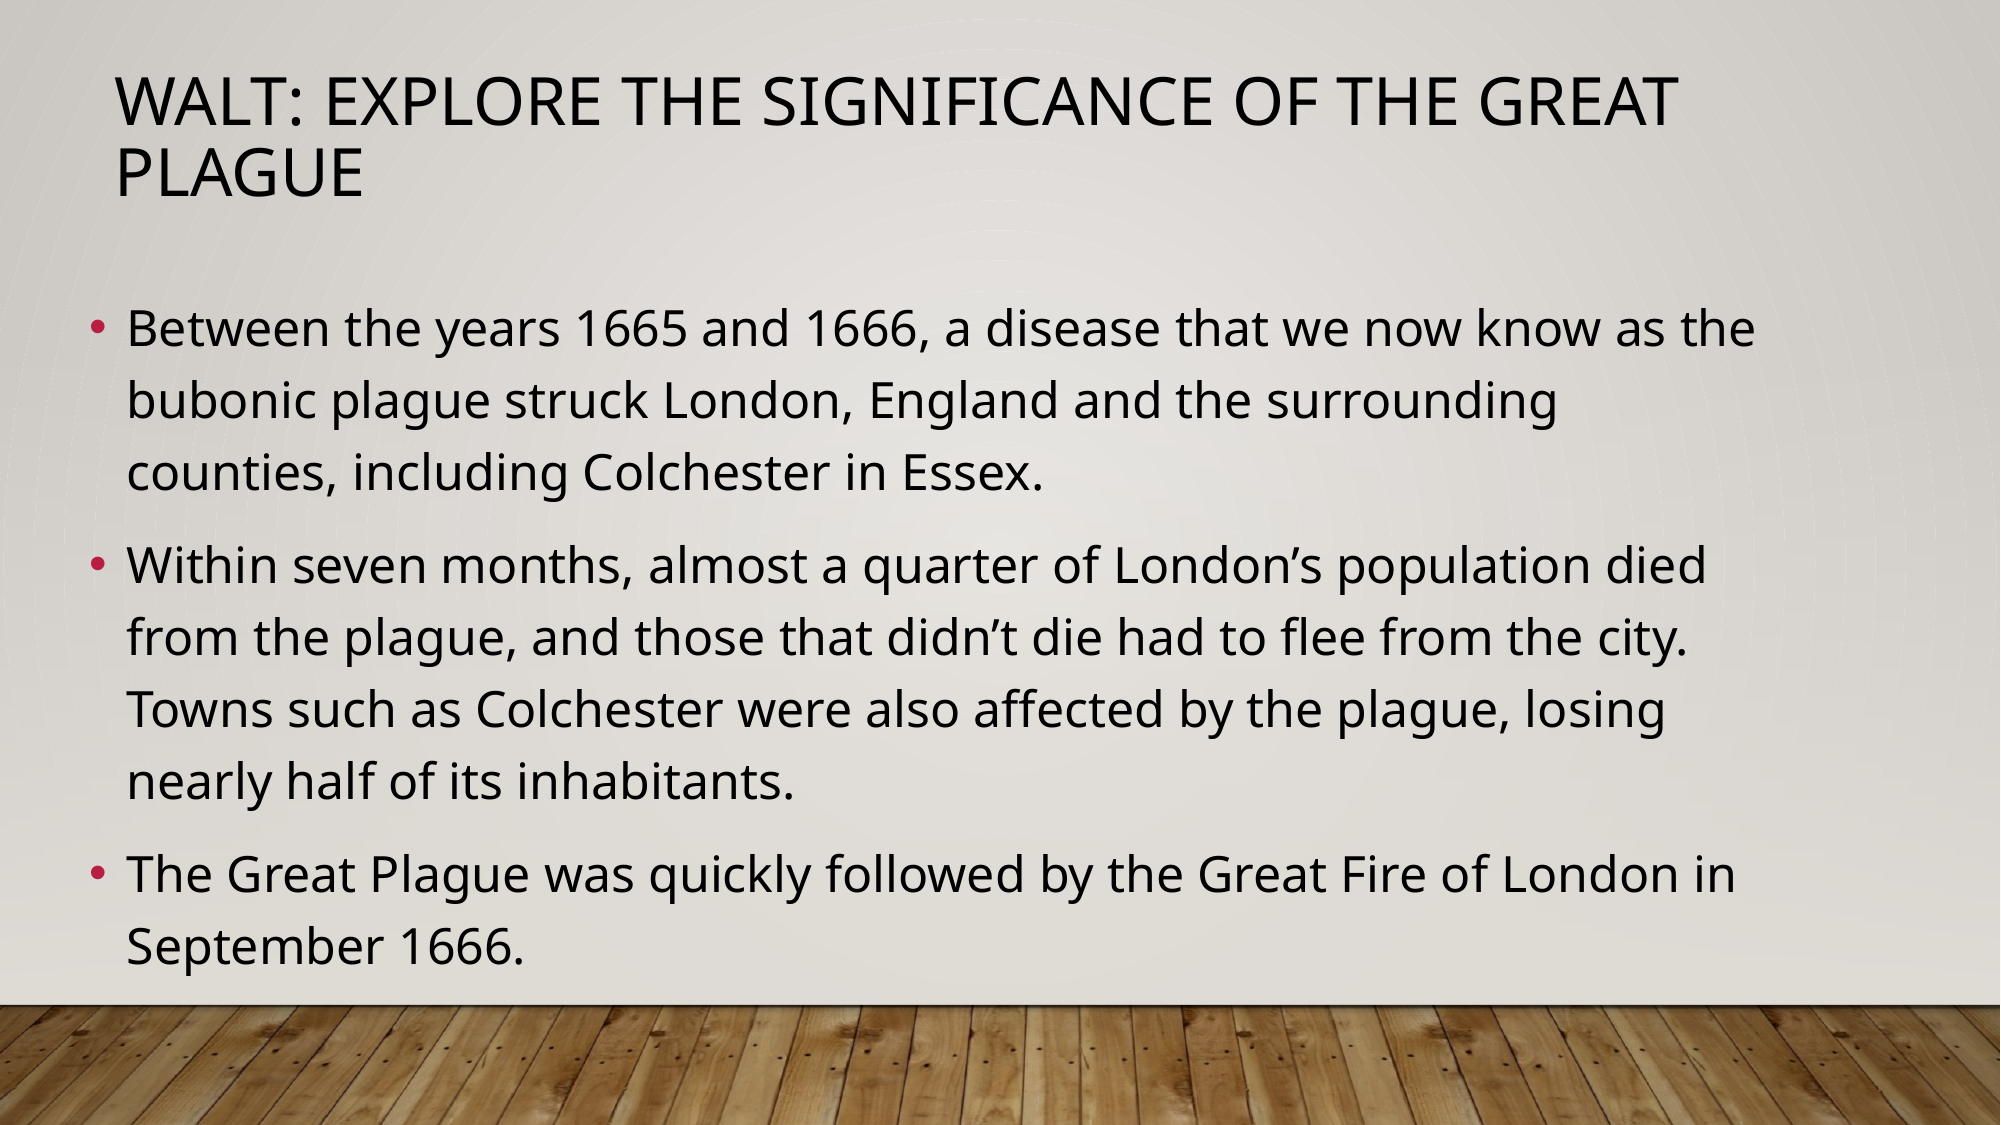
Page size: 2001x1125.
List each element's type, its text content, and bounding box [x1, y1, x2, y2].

title WALT: explore the significance of the Great Plague [99, 59, 1825, 278]
picture [0, 1005, 2000, 1125]
list Between the years 1665 and 1666, a disease that we now know as the bubonic plague struck London, England and the surrounding counties, including Colchester in Essex. Within seven months, almost a quarter of London’s population died from the plague, and those that didn’t die had to flee from the city. Towns such as Colchester were also affected by the plague, losing nearly half of its inhabitants. The Great Plague was quickly followed by the Great Fire of London in September 1666. [74, 277, 1800, 992]
